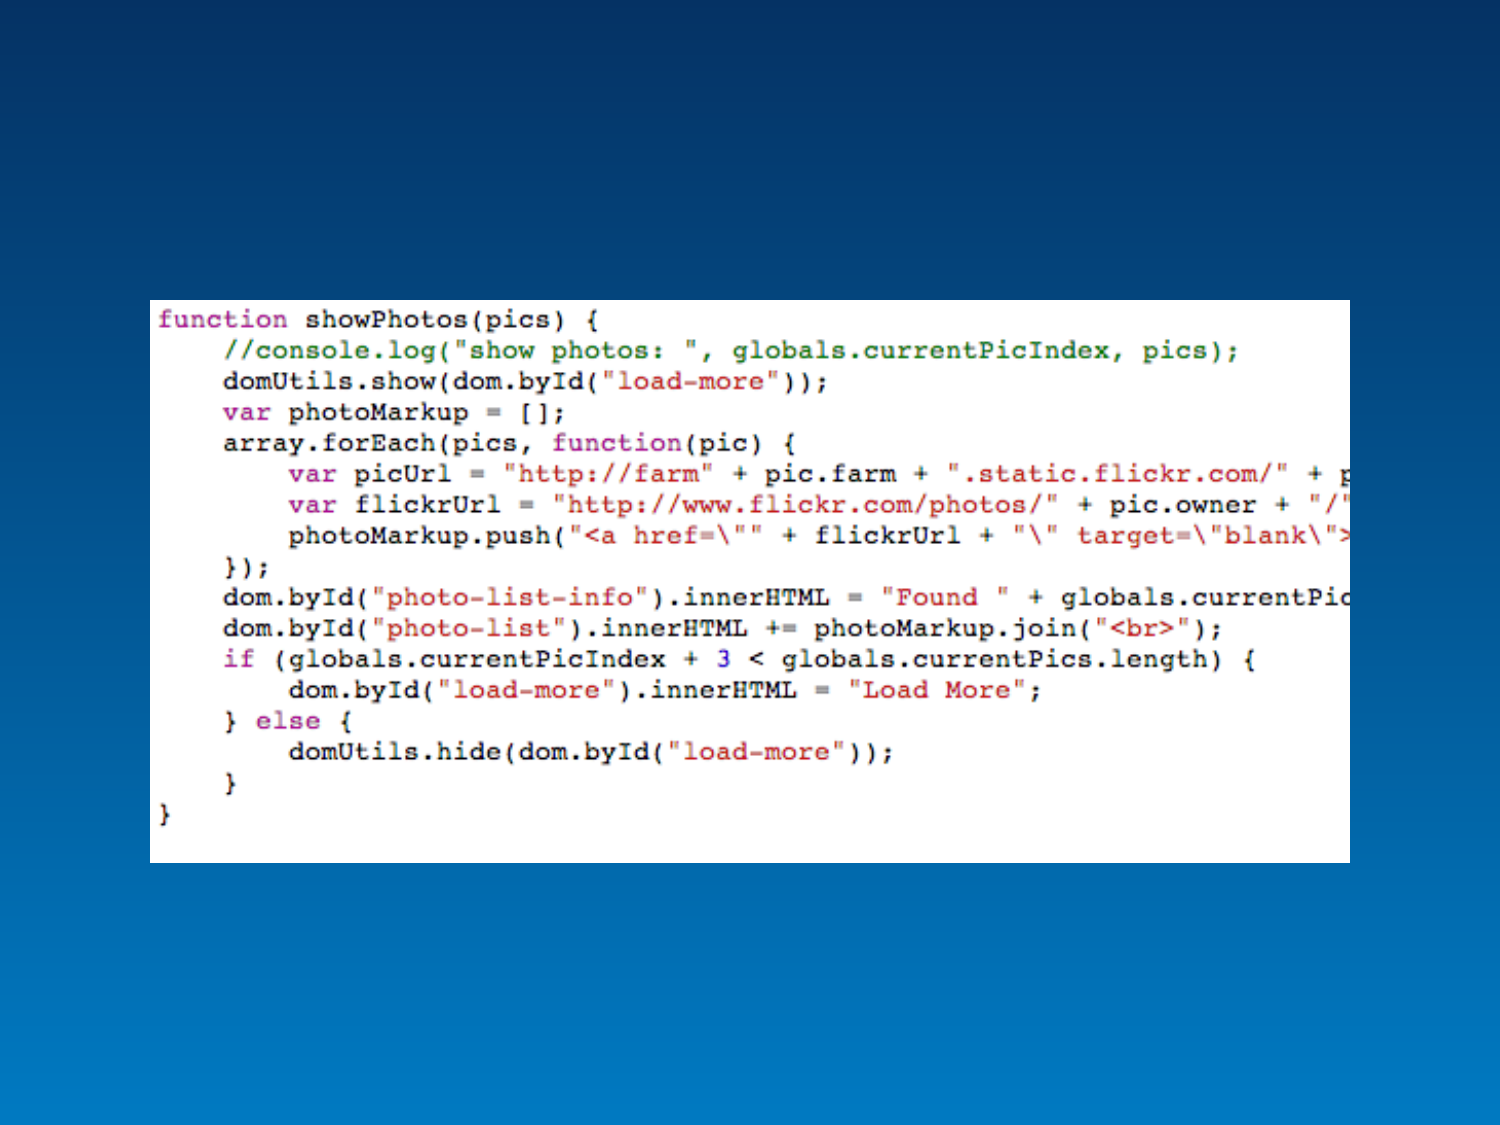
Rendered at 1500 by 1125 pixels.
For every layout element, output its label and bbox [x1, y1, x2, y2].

list [149, 299, 1351, 863]
